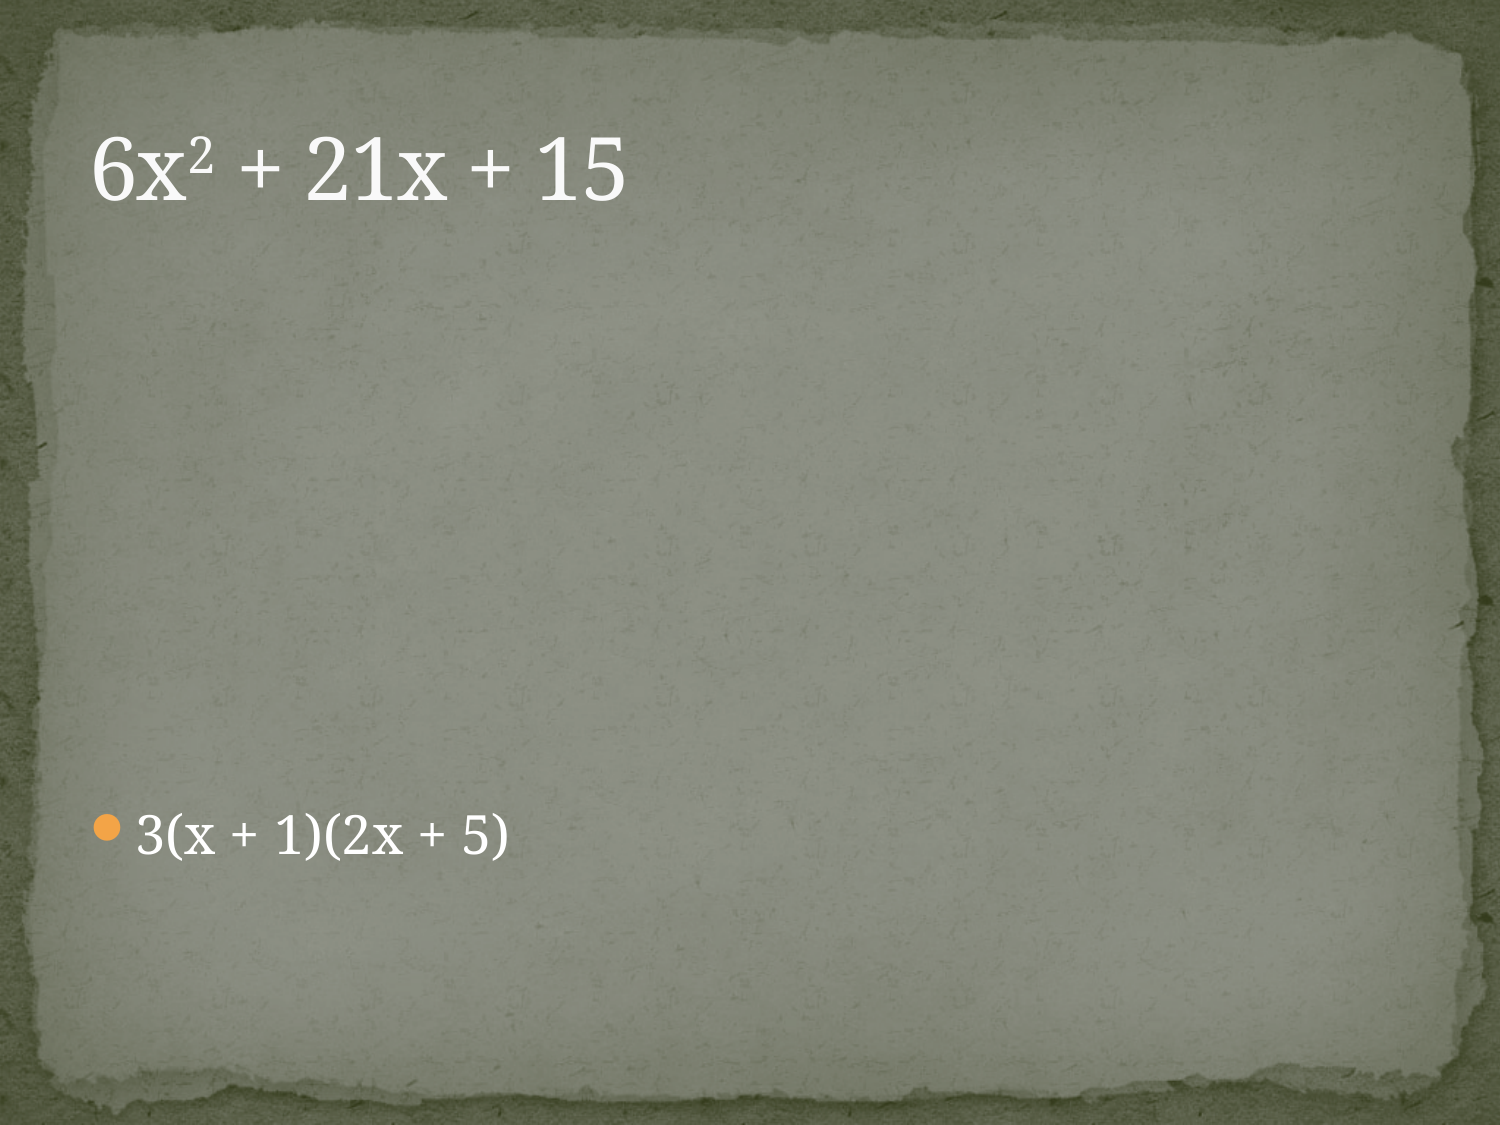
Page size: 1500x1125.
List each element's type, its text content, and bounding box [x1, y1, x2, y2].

list 3(x + 1)(2x + 5) [75, 249, 1425, 1000]
title 6x2 + 21x + 15 [74, 24, 1425, 225]
